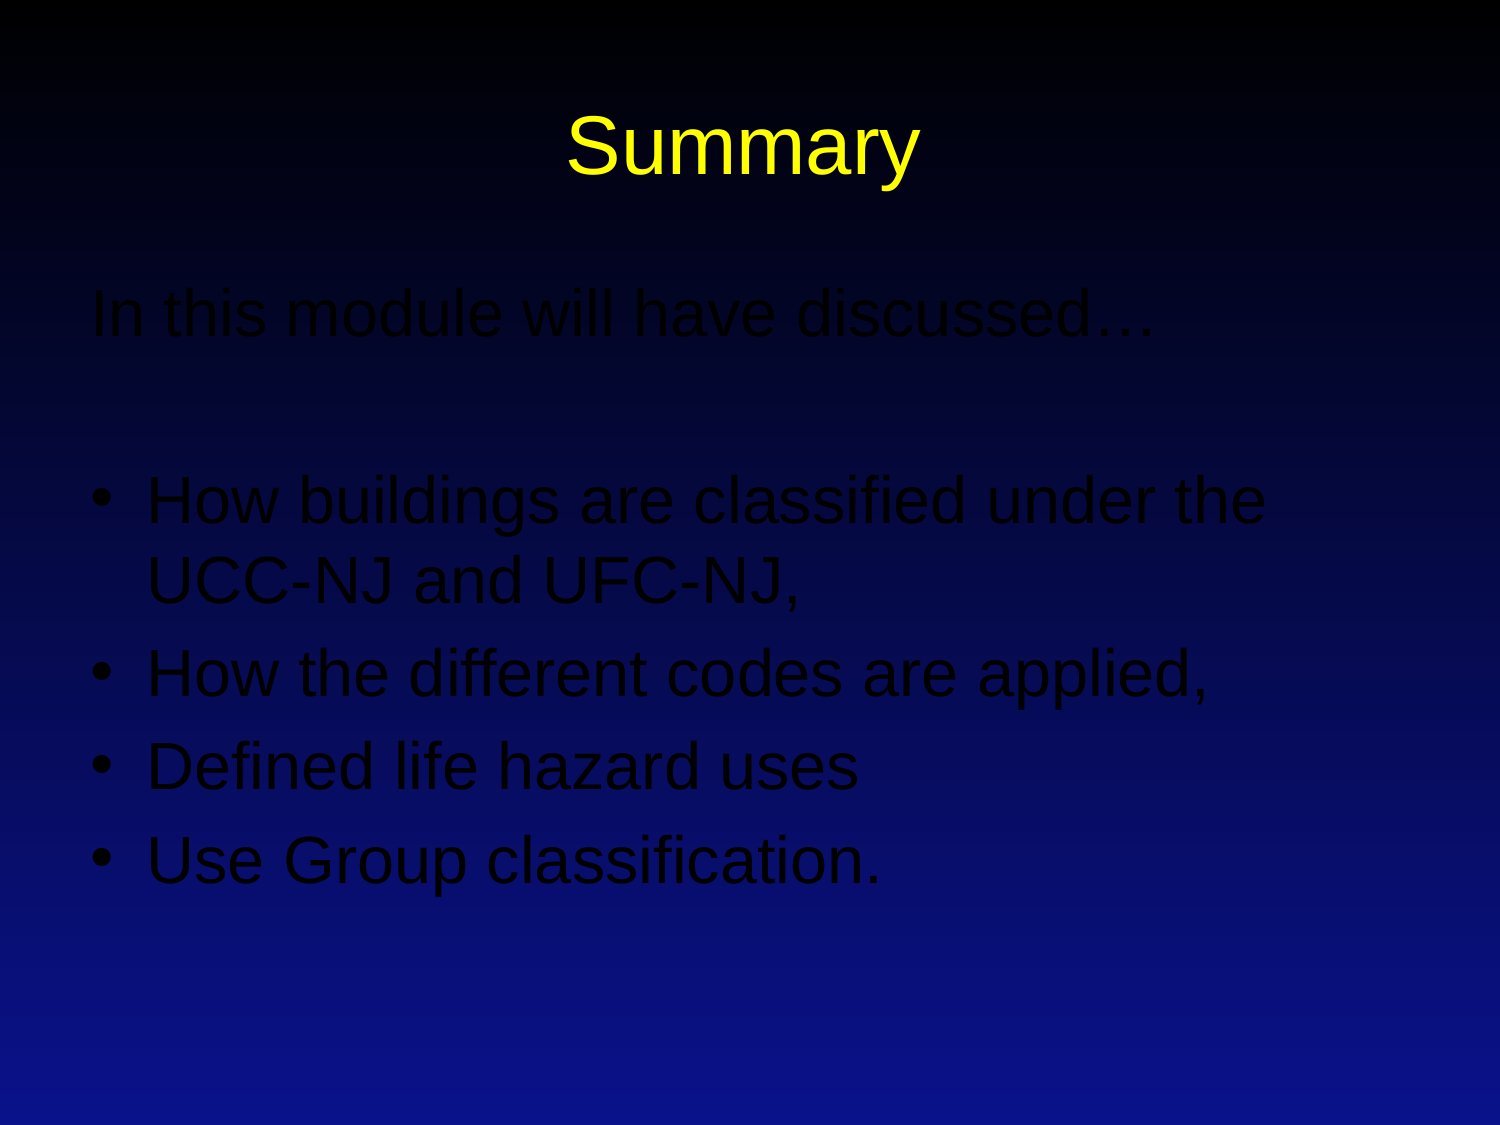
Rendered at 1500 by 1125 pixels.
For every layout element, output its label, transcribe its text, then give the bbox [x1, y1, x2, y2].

list In this module will have discussed… How buildings are classified under the UCC-NJ and UFC-NJ, How the different codes are applied, Defined life hazard uses Use Group classification. [75, 262, 1425, 1005]
title Summary [125, 70, 1363, 213]
